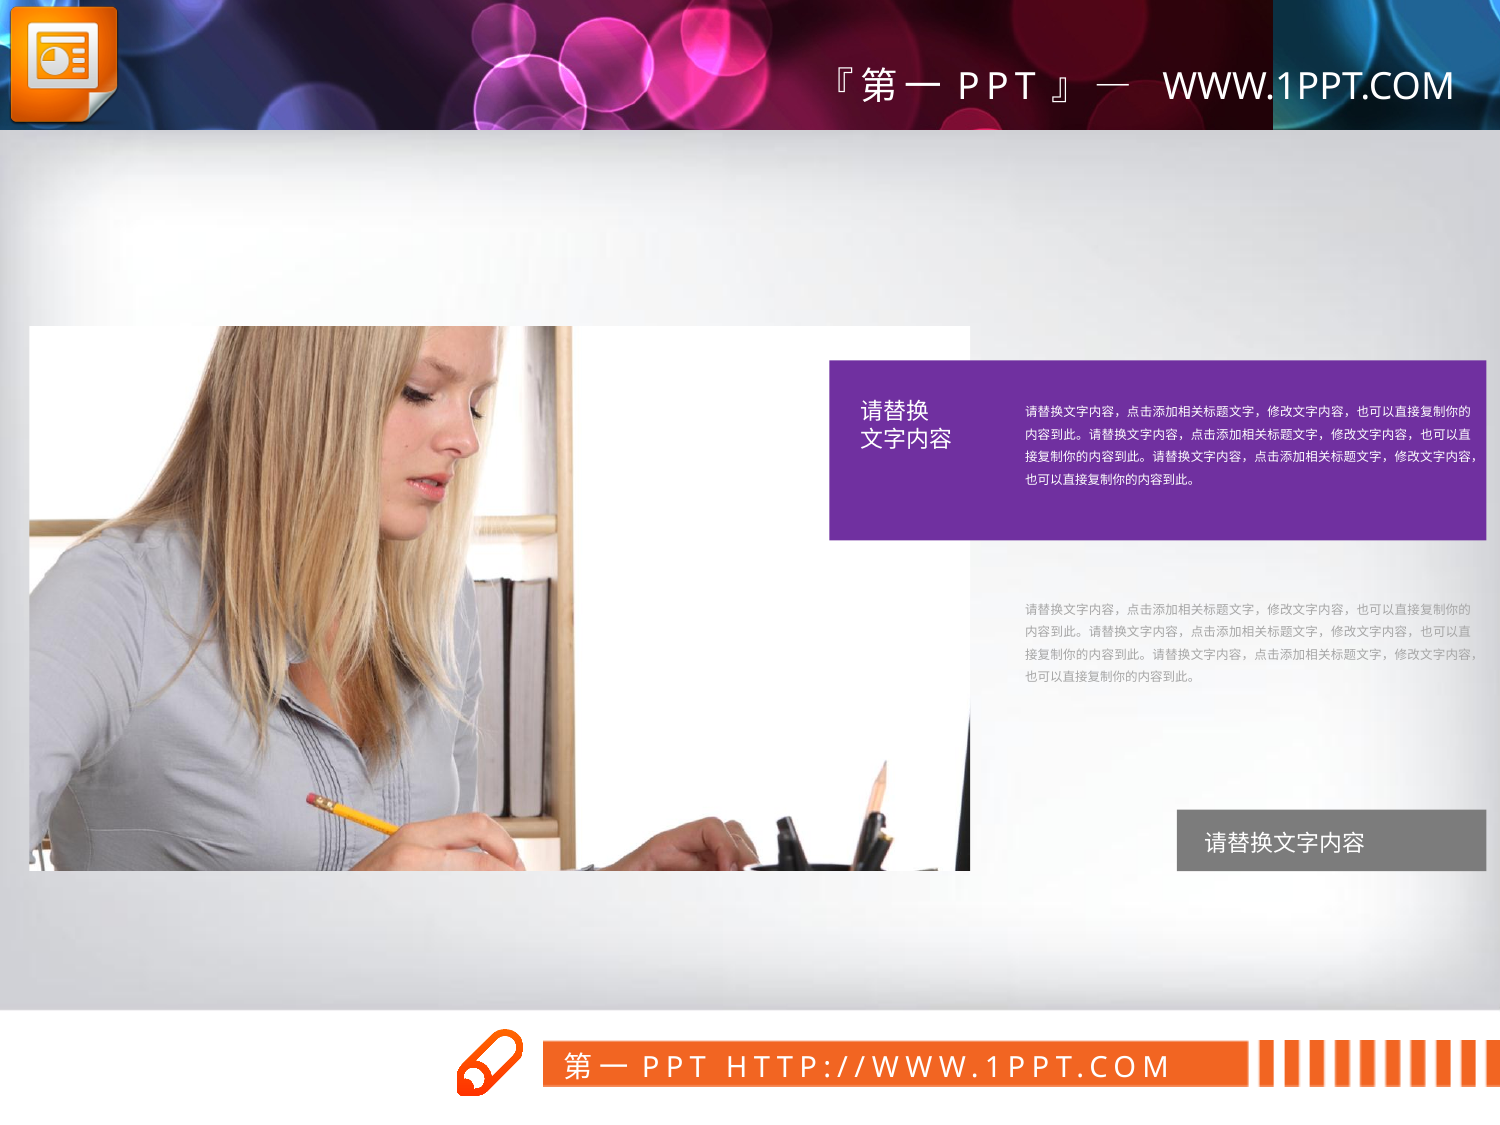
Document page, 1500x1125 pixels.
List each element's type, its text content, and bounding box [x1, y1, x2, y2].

text_box [29, 326, 971, 872]
picture [0, 0, 1500, 1012]
text_box 请替换 文字内容 [844, 388, 979, 462]
text_box 请替换文字内容，点击添加相关标题文字，修改文字内容，也可以直接复制你的内容到此。请替换文字内容，点击添加相关标题文字，修改文字内容，也可以直接复制你的内容到此。请替换文字内容，点击添加相关标题文字，修改文字内容，也可以直接复制你的内容到此。 [1009, 586, 1487, 732]
picture [543, 1040, 1500, 1087]
text_box [1176, 809, 1487, 872]
text_box [829, 360, 1487, 541]
text_box 请替换文字内容，点击添加相关标题文字，修改文字内容，也可以直接复制你的内容到此。请替换文字内容，点击添加相关标题文字，修改文字内容，也可以直接复制你的内容到此。请替换文字内容，点击添加相关标题文字，修改文字内容，也可以直接复制你的内容到此。 [1009, 388, 1487, 535]
text_box 请替换文字内容 [1188, 820, 1388, 859]
